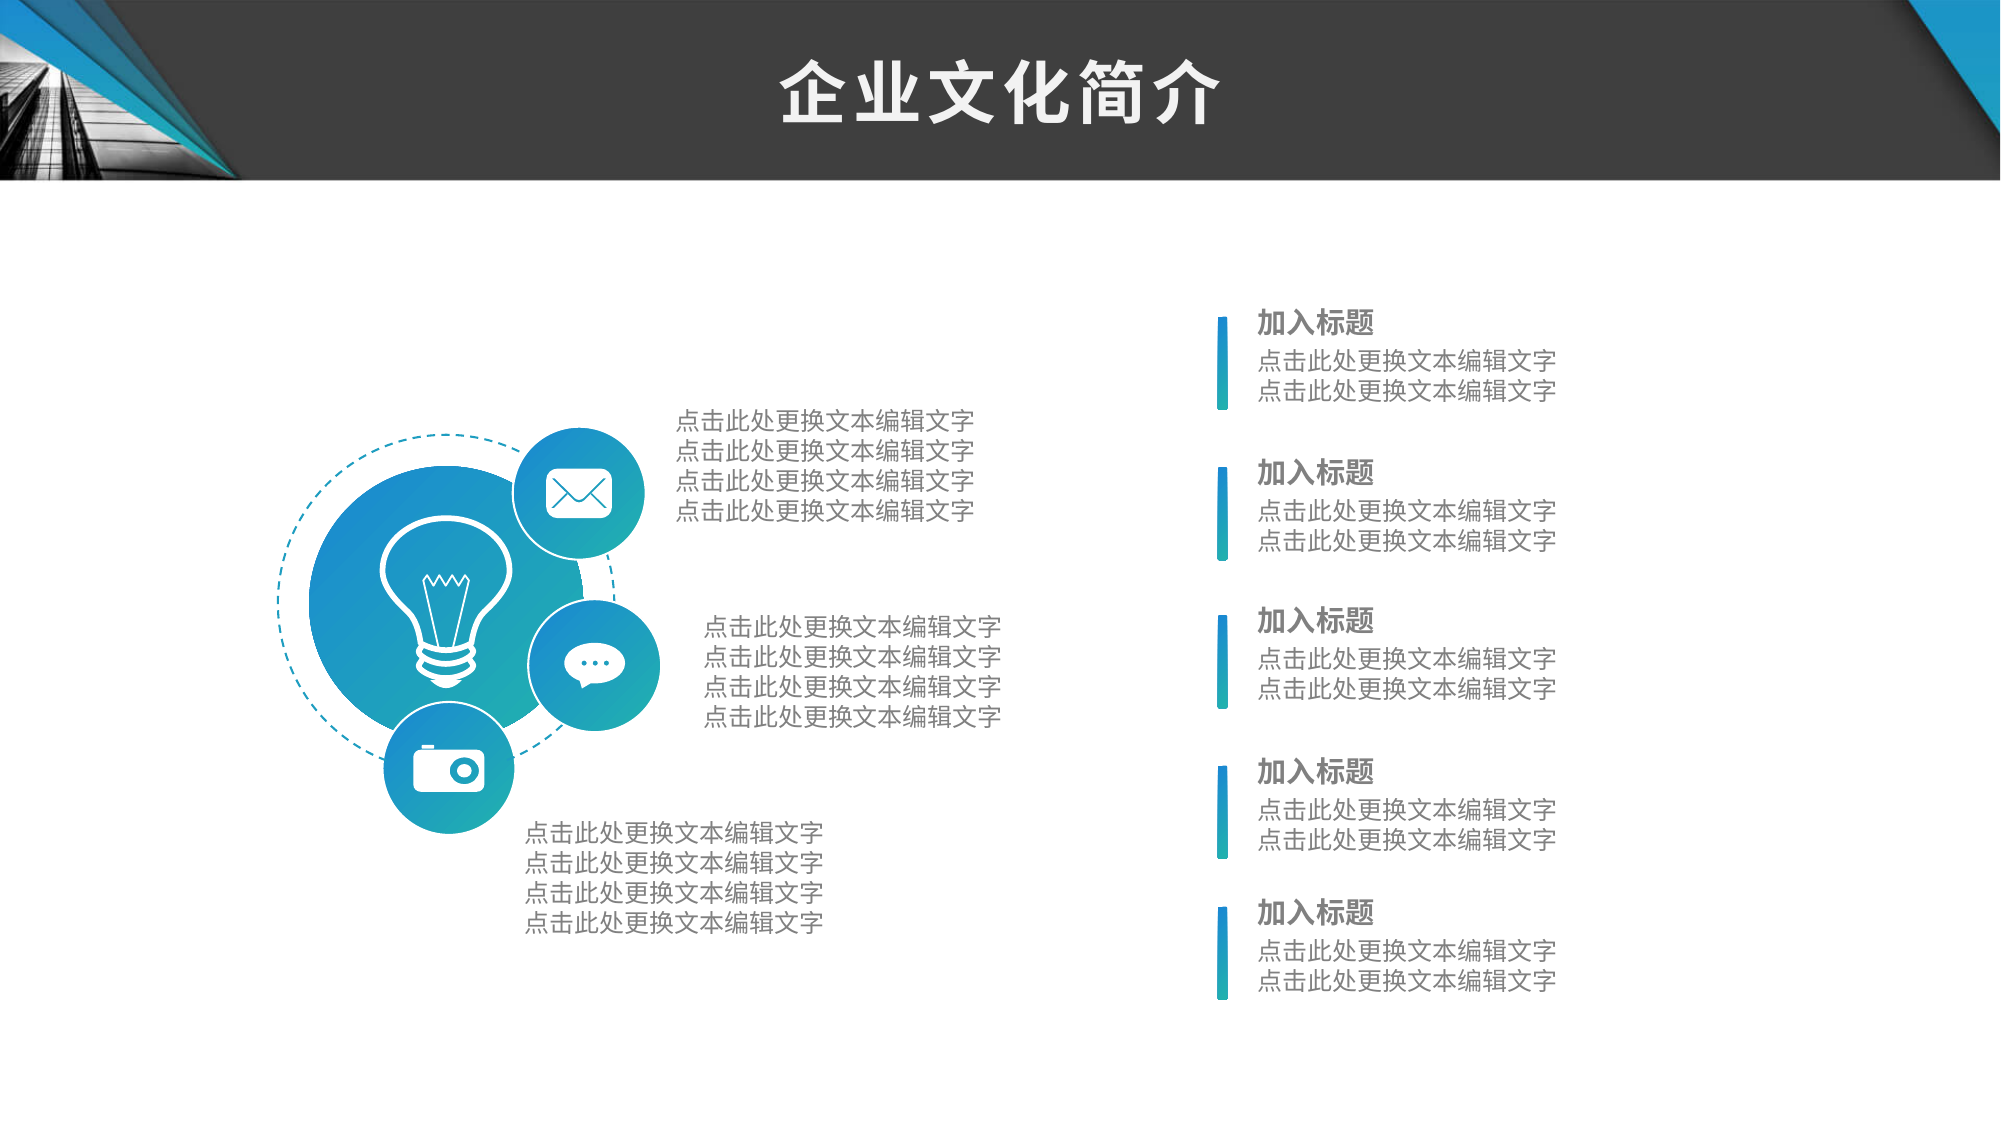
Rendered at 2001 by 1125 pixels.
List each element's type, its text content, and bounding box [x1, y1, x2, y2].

text_box 企业文化简介 [714, 49, 1286, 133]
picture [0, 0, 2001, 1125]
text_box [1217, 302, 1742, 1000]
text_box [277, 397, 1108, 947]
